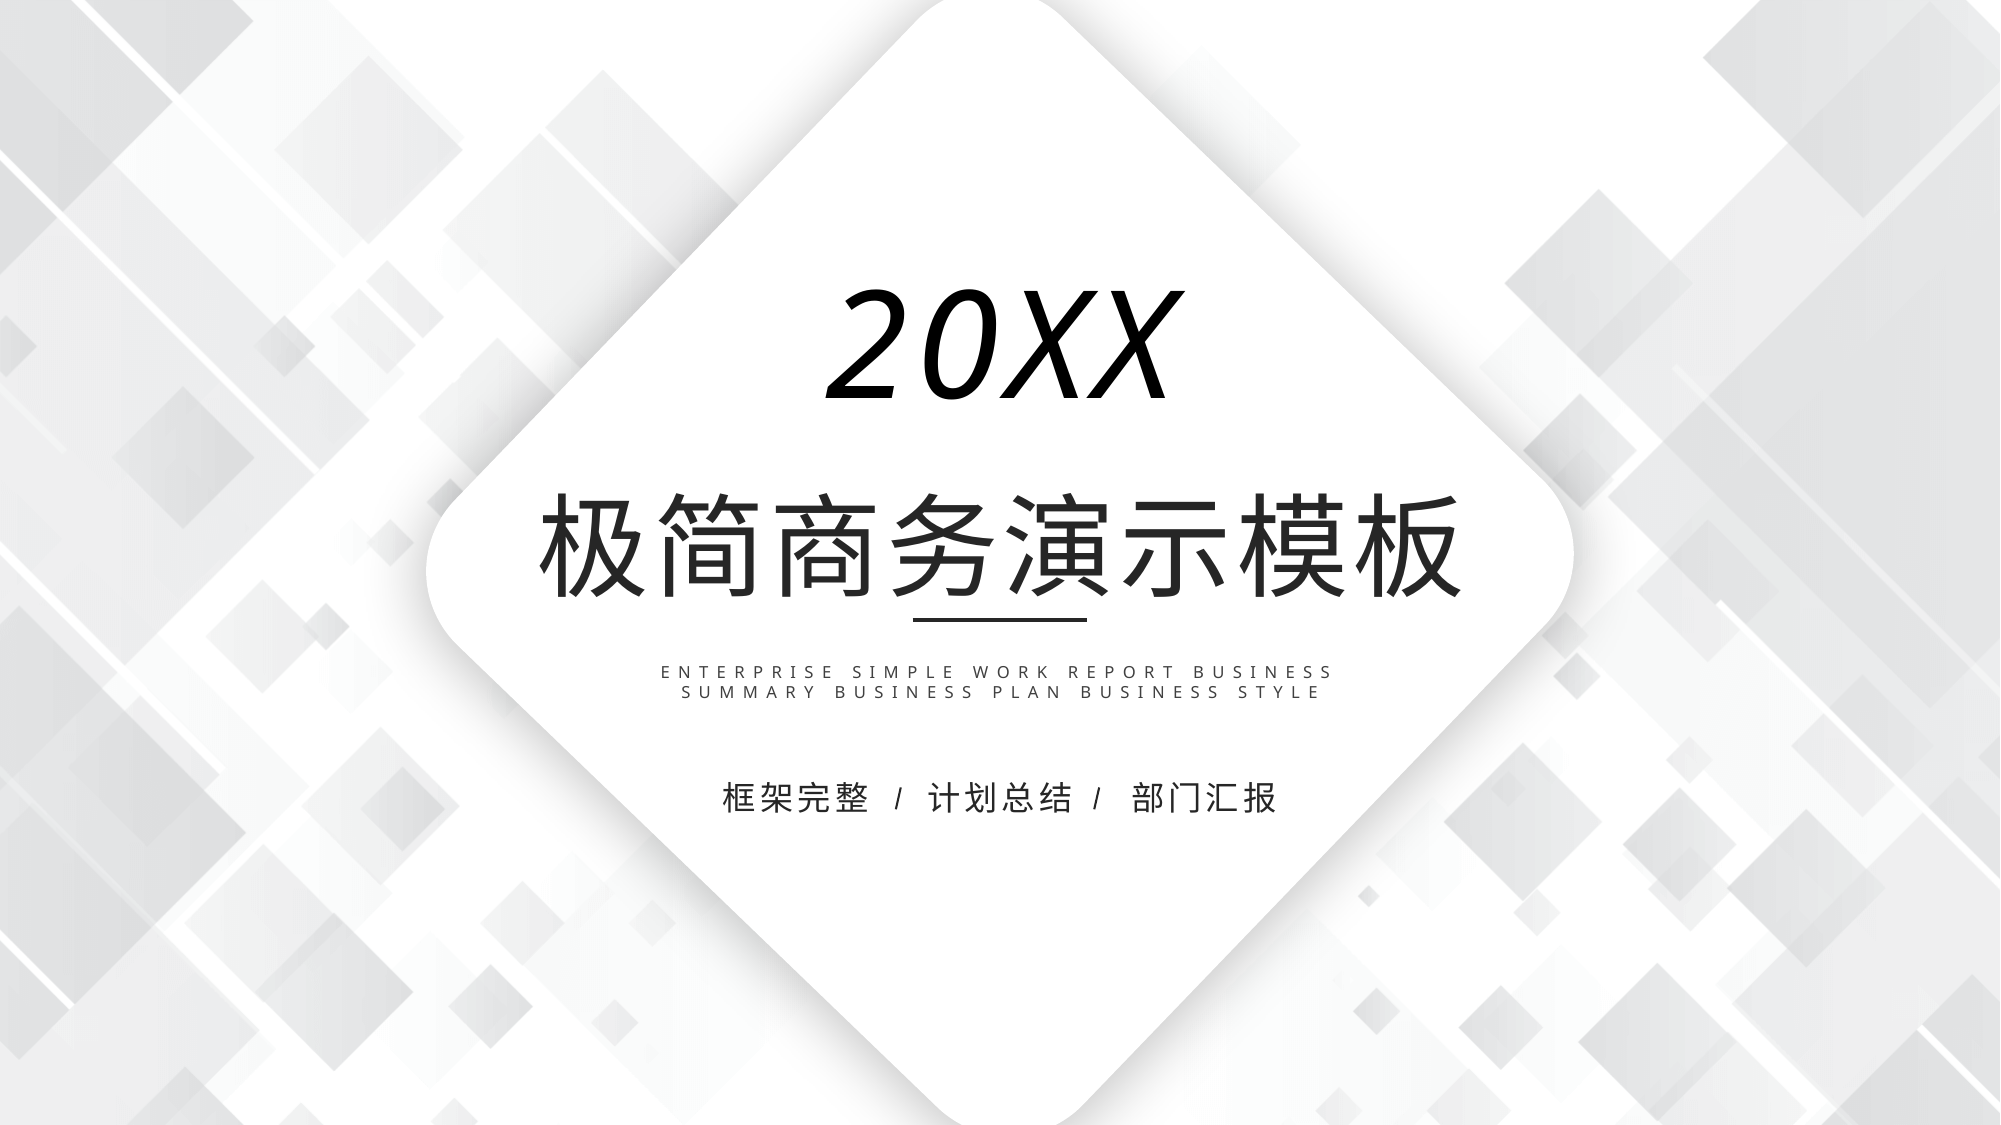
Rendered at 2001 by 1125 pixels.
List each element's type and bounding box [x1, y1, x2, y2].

text_box [1094, 787, 1100, 810]
picture [0, 0, 2000, 1125]
text_box [895, 787, 901, 810]
